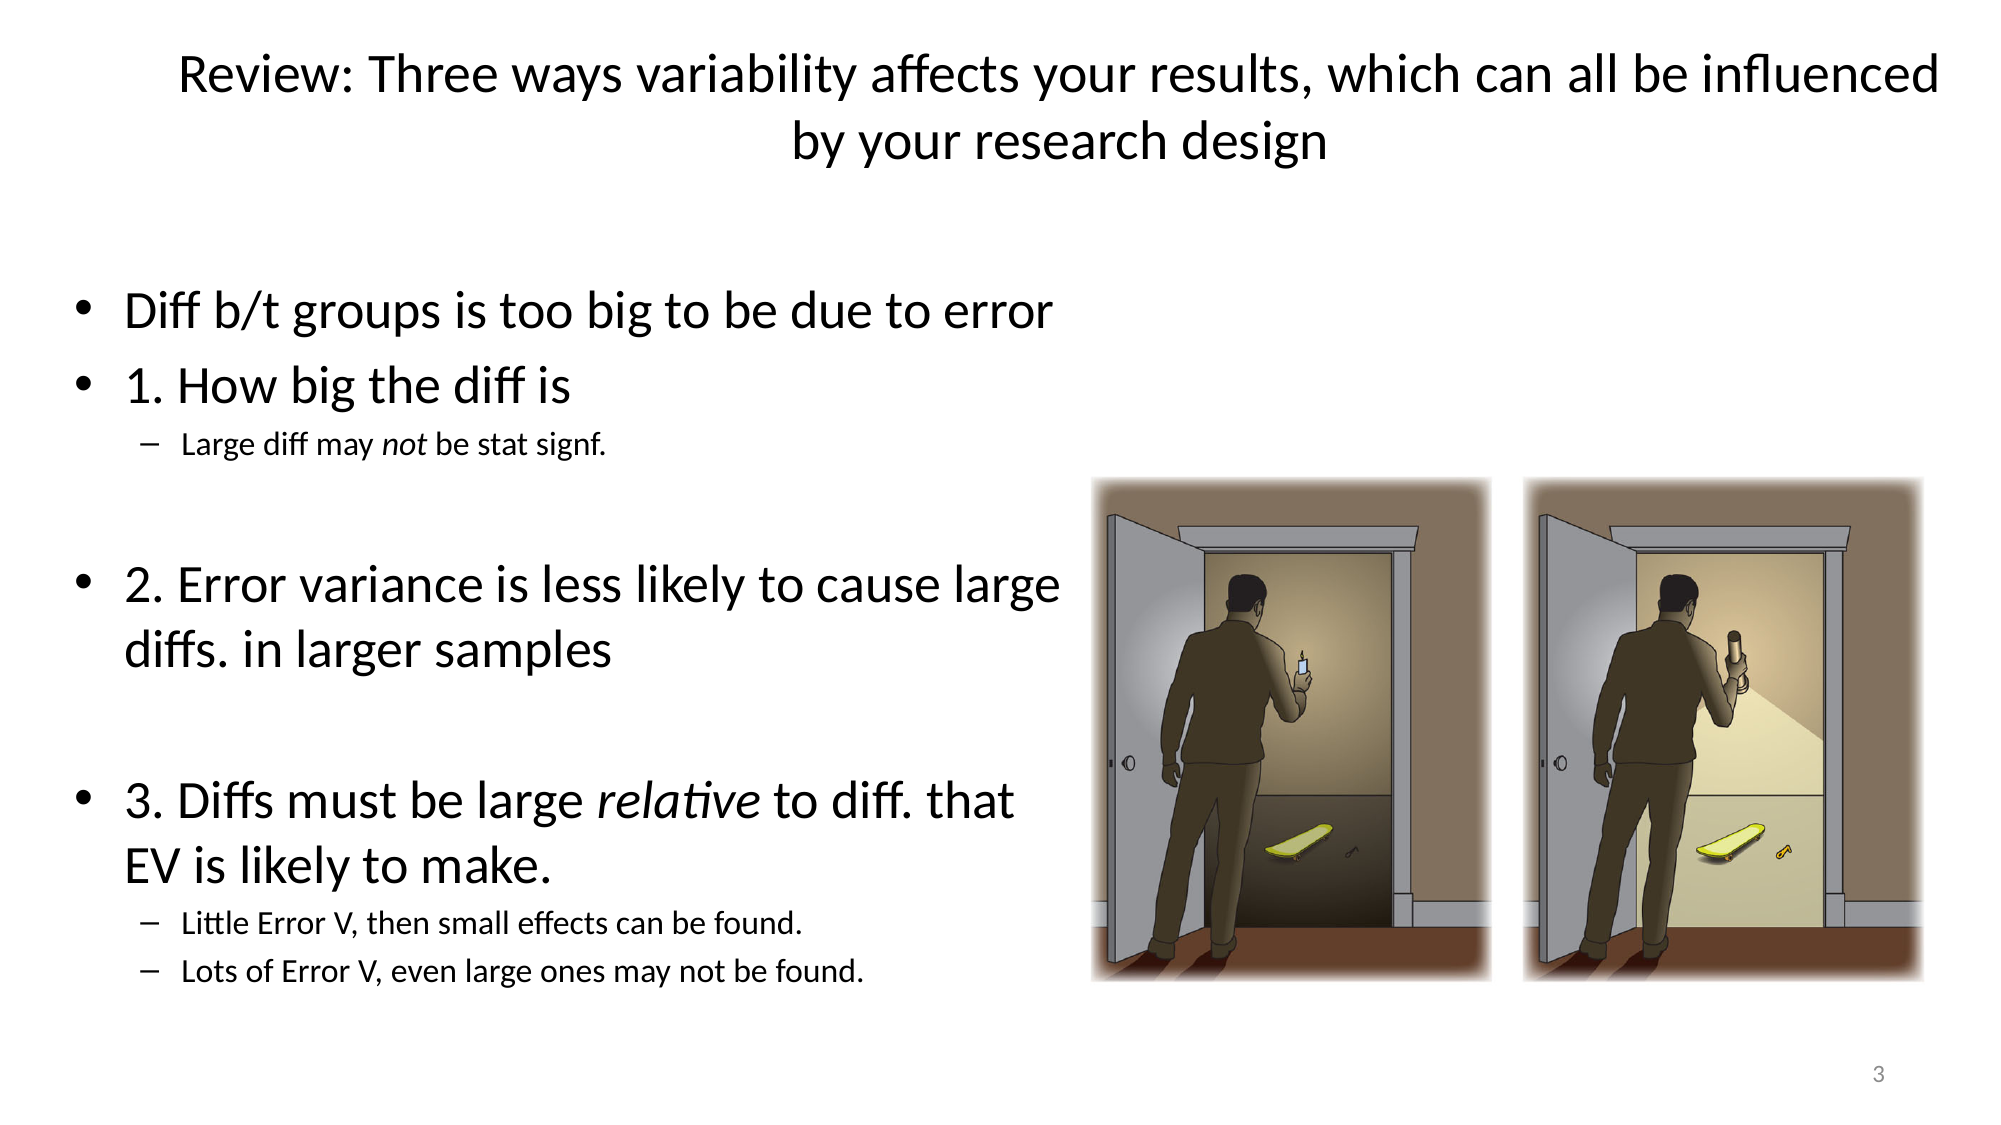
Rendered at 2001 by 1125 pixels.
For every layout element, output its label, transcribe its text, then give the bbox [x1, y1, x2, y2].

picture [1073, 459, 1943, 993]
list Diff b/t groups is too big to be due to error 1. How big the diff is Large diff may not be stat signf. 2. Error variance is less likely to cause large diffs. in larger samples 3. Diffs must be large relative to diff. that EV is likely to make. Little Error V, then small effects can be found. Lots of Error V, even large ones may not be found. [59, 266, 1083, 1067]
slide_number 3 [1433, 1042, 1900, 1103]
title Review: Three ways variability affects your results, which can all be influenced by your research design [157, 28, 1965, 179]
